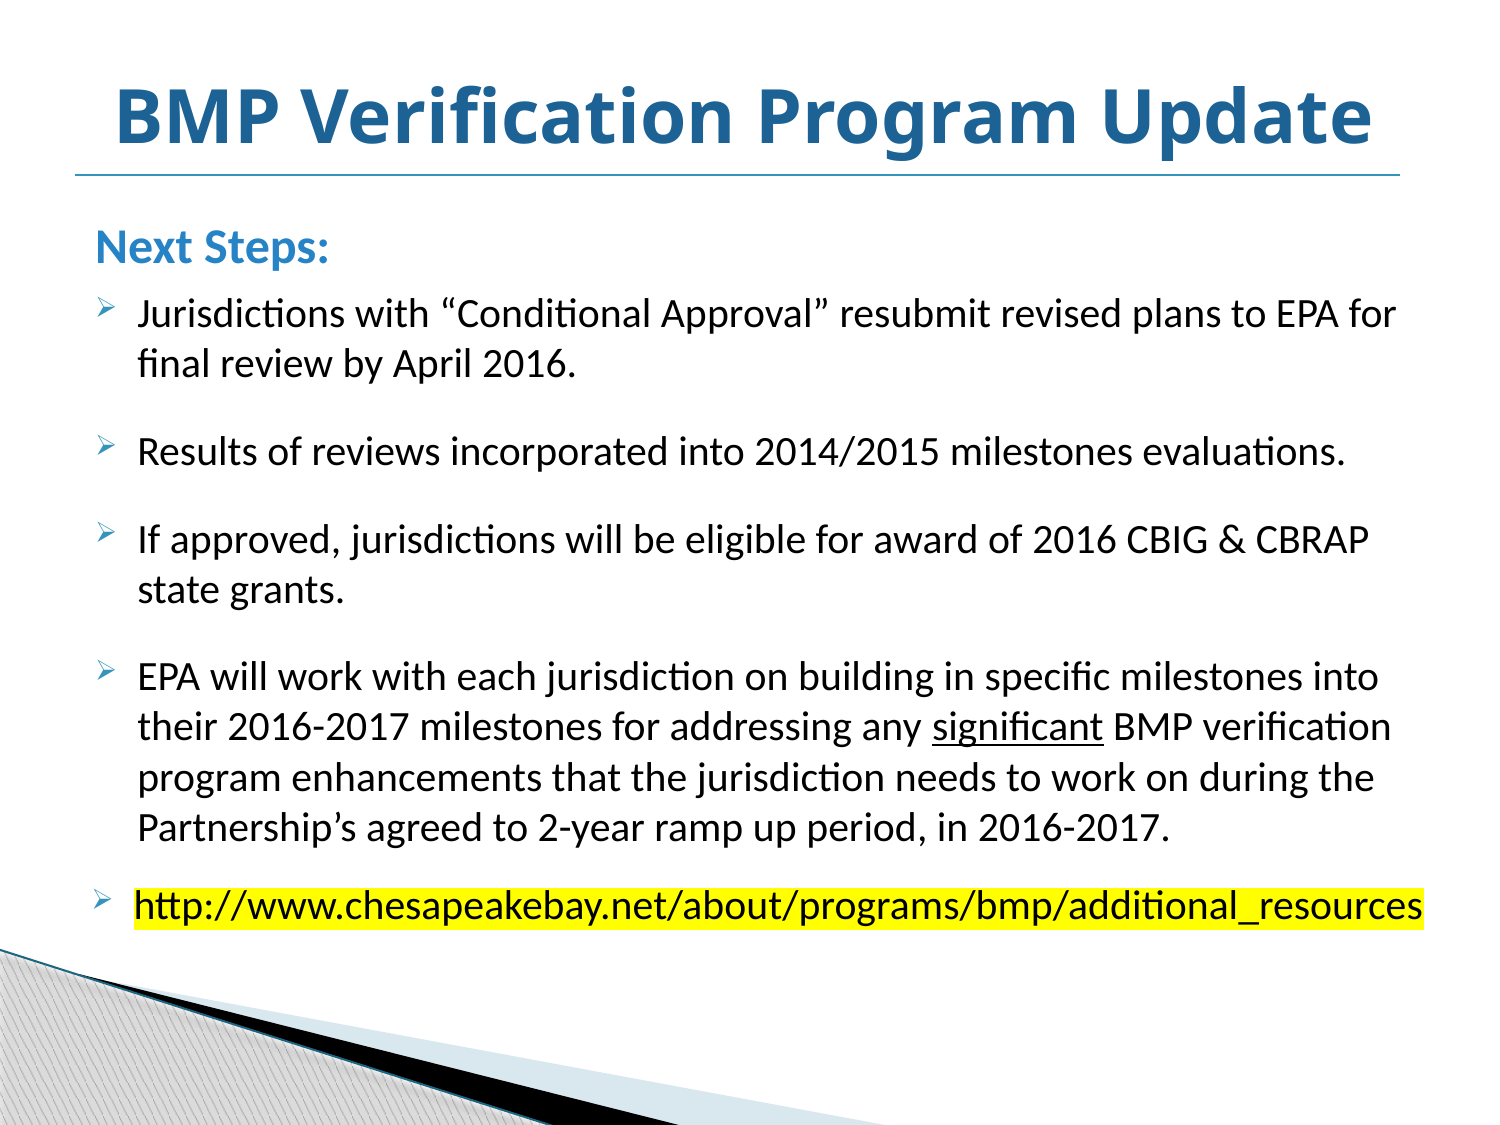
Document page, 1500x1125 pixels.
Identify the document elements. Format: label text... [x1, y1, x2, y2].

text_box [74, 368, 1397, 1125]
title BMP Verification Program Update [68, 35, 1419, 191]
list Next Steps: Jurisdictions with “Conditional Approval” resubmit revised plans to EPA for final review by April 2016. Results of reviews incorporated into 2014/2015 milestones evaluations. If approved, jurisdictions will be eligible for award of 2016 CBIG & CBRAP state grants. EPA will work with each jurisdiction on building in specific milestones into their 2016-2017 milestones for addressing any significant BMP verification program enhancements that the jurisdiction needs to work on during the Partnership’s agreed to 2-year ramp up period, in 2016-2017. http://www.chesapeakebay.net/about/programs/bmp/additional_resources [62, 206, 1463, 1032]
